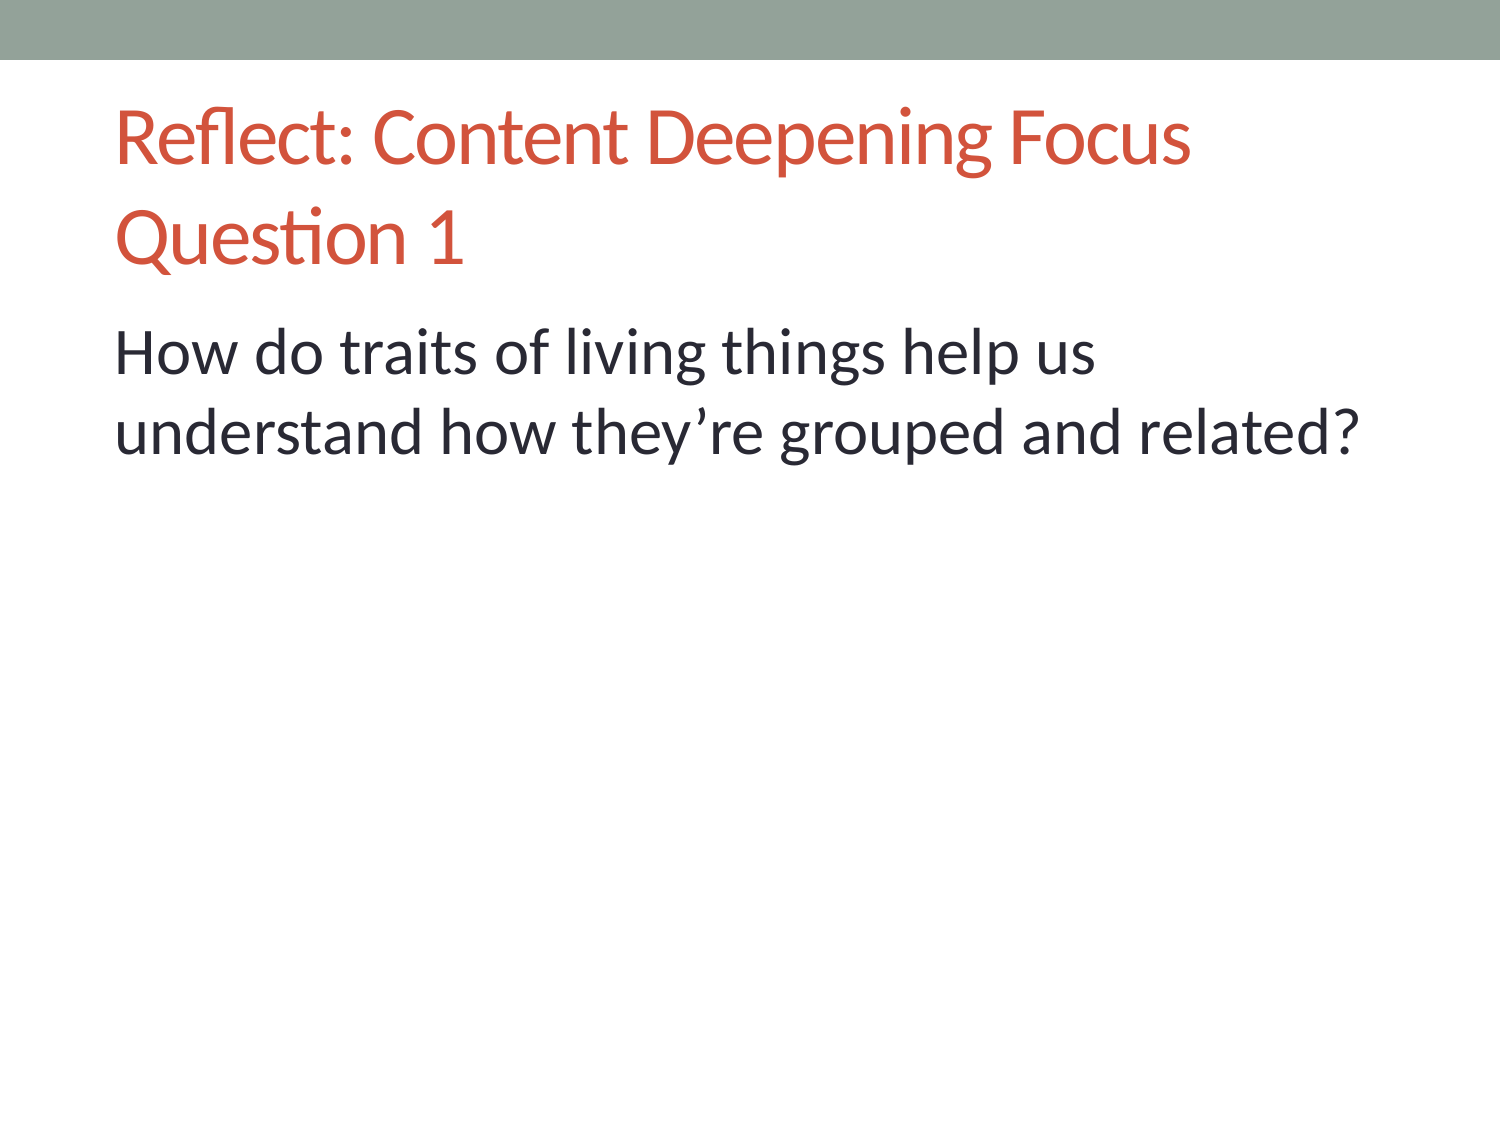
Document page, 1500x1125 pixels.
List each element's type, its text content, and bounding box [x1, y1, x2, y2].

title Reflect: Content Deepening Focus Question 1 [99, 99, 1425, 263]
list How do traits of living things help us understand how they’re grouped and related? [99, 299, 1425, 1075]
